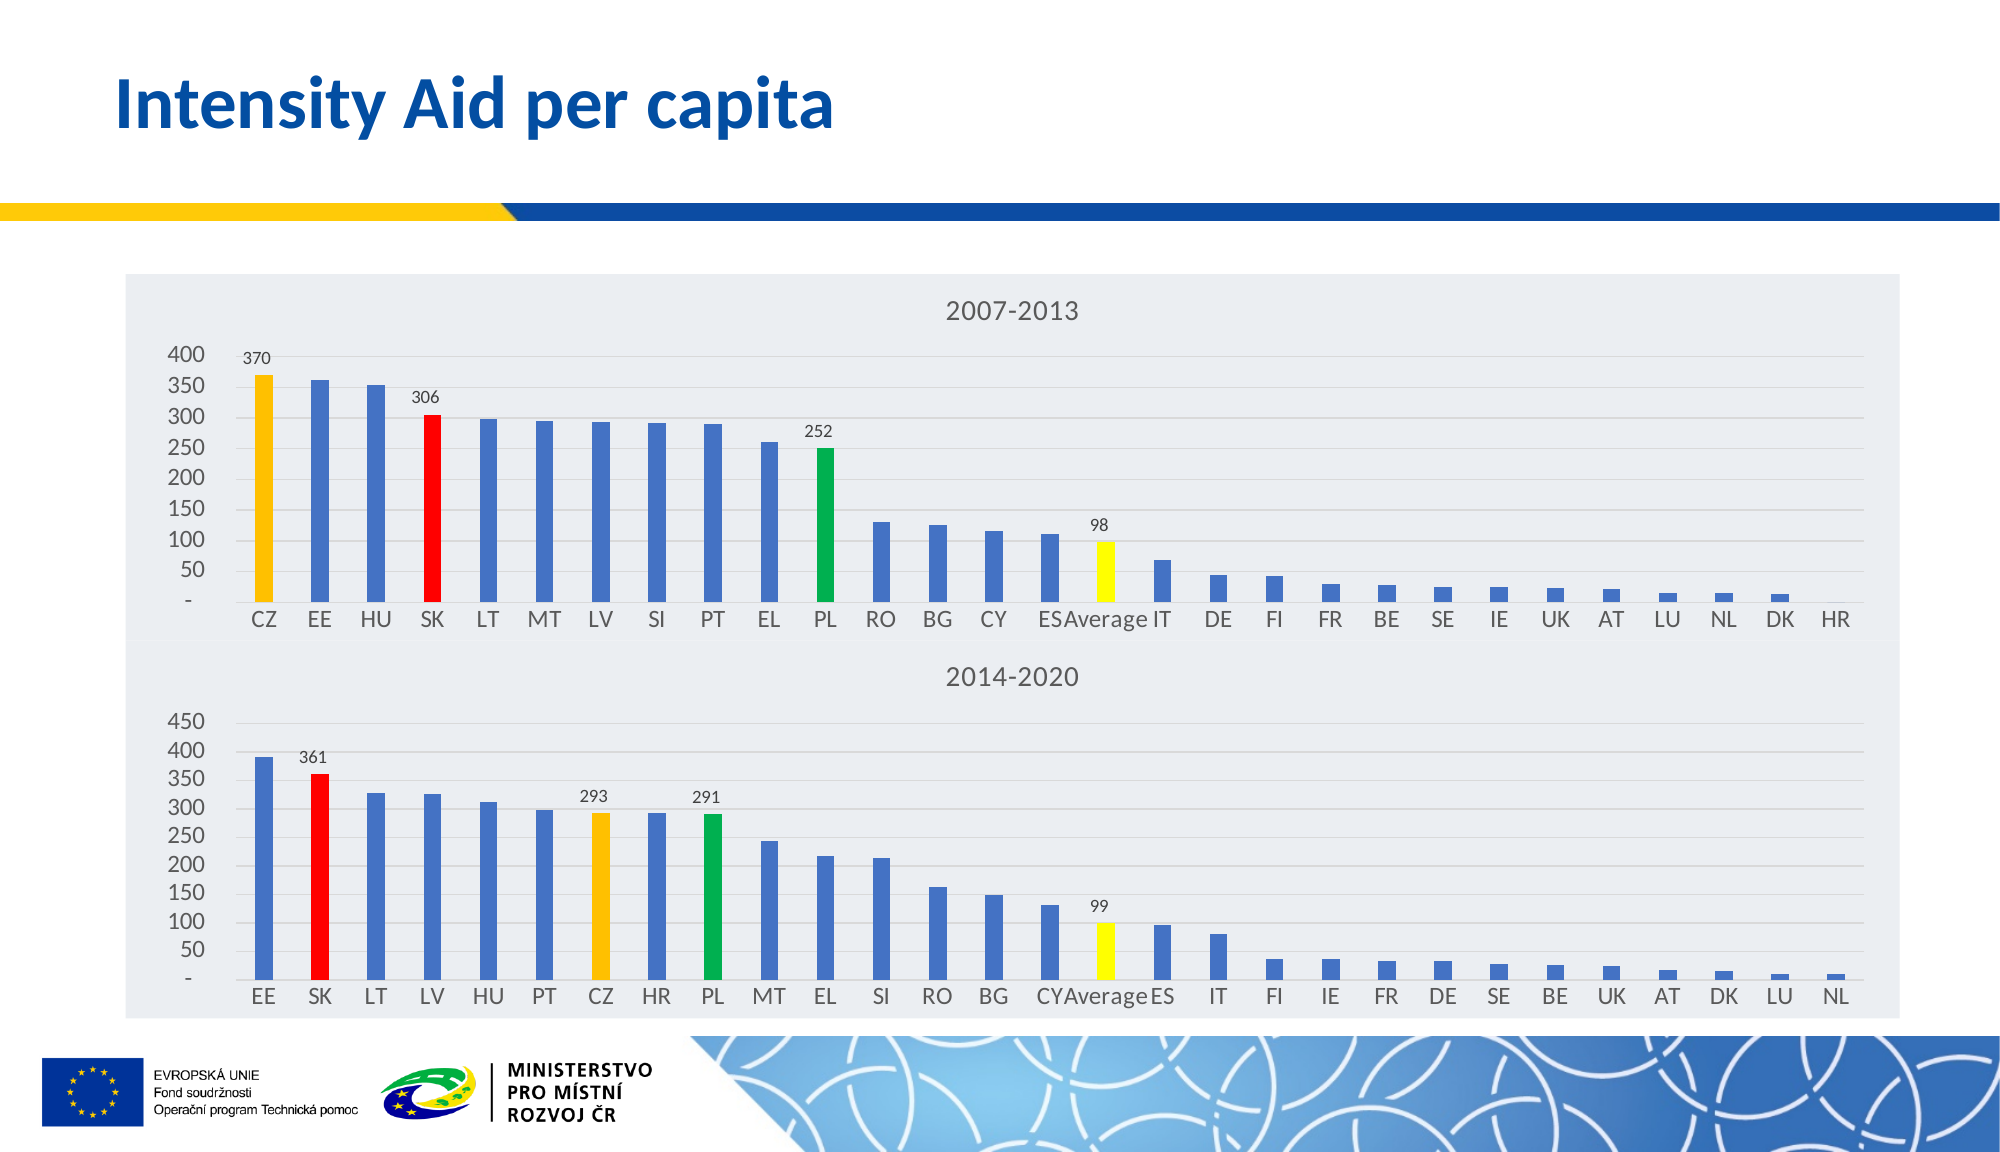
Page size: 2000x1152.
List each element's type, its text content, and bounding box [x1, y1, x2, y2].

picture [19, 1035, 674, 1149]
picture [680, 1036, 2000, 1152]
chart [125, 273, 1900, 1019]
title Intensity Aid per capita [99, 46, 1900, 198]
picture [0, 203, 2000, 221]
